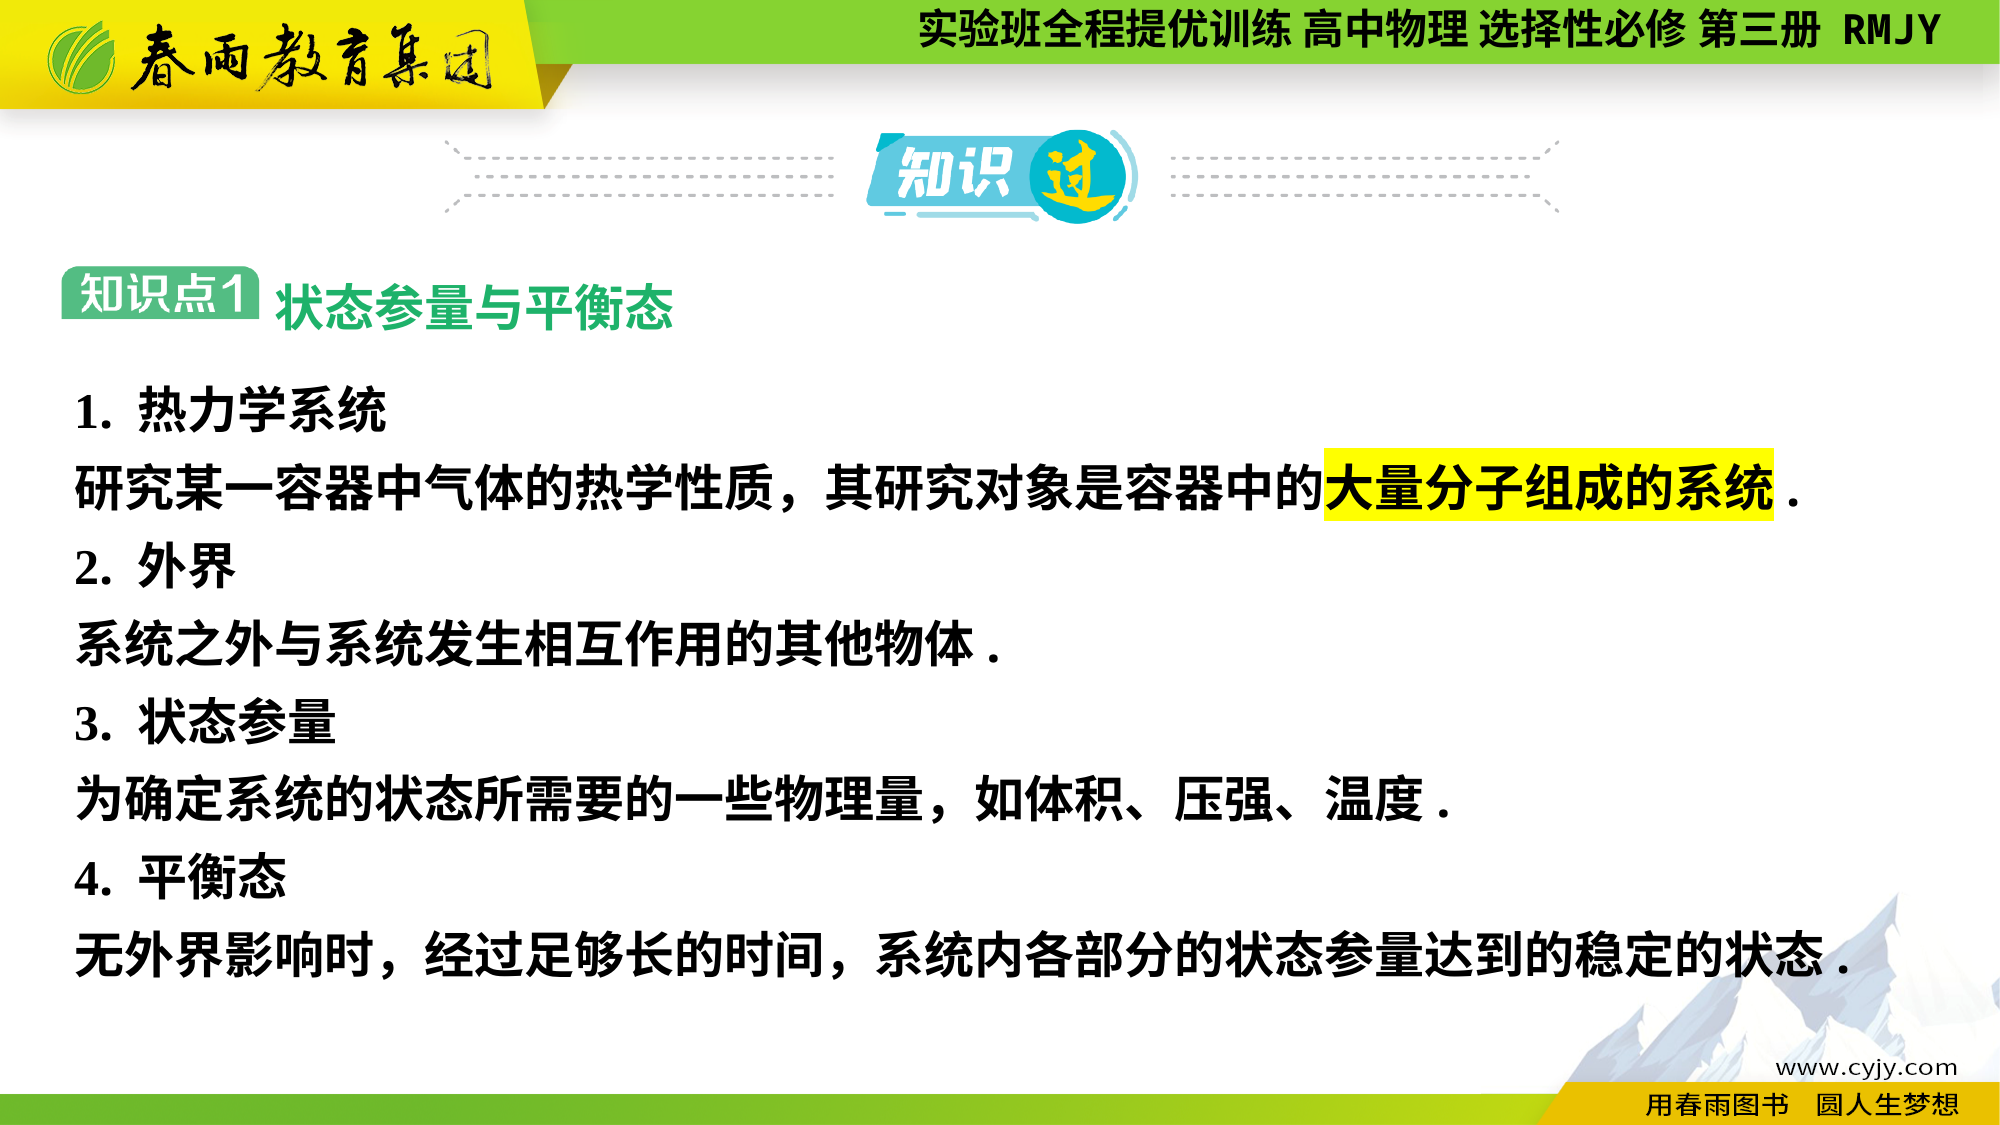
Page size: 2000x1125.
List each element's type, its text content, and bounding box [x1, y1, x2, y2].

text_box 状态参量与平衡态 [259, 238, 1944, 344]
picture [0, 0, 2000, 1125]
list 1. 热力学系统 研究某一容器中气体的热学性质，其研究对象是容器中的大量分子组成的系统. 2. 外界 系统之外与系统发生相互作用的其他物体. 3. 状态参量 为确定系统的状态所需要的一些物理量，如体积、压强、温度. 4. 平衡态 无外界影响时，经过足够长的时间，系统内各部分的状态参量达到的稳定的状态. [59, 352, 1944, 990]
